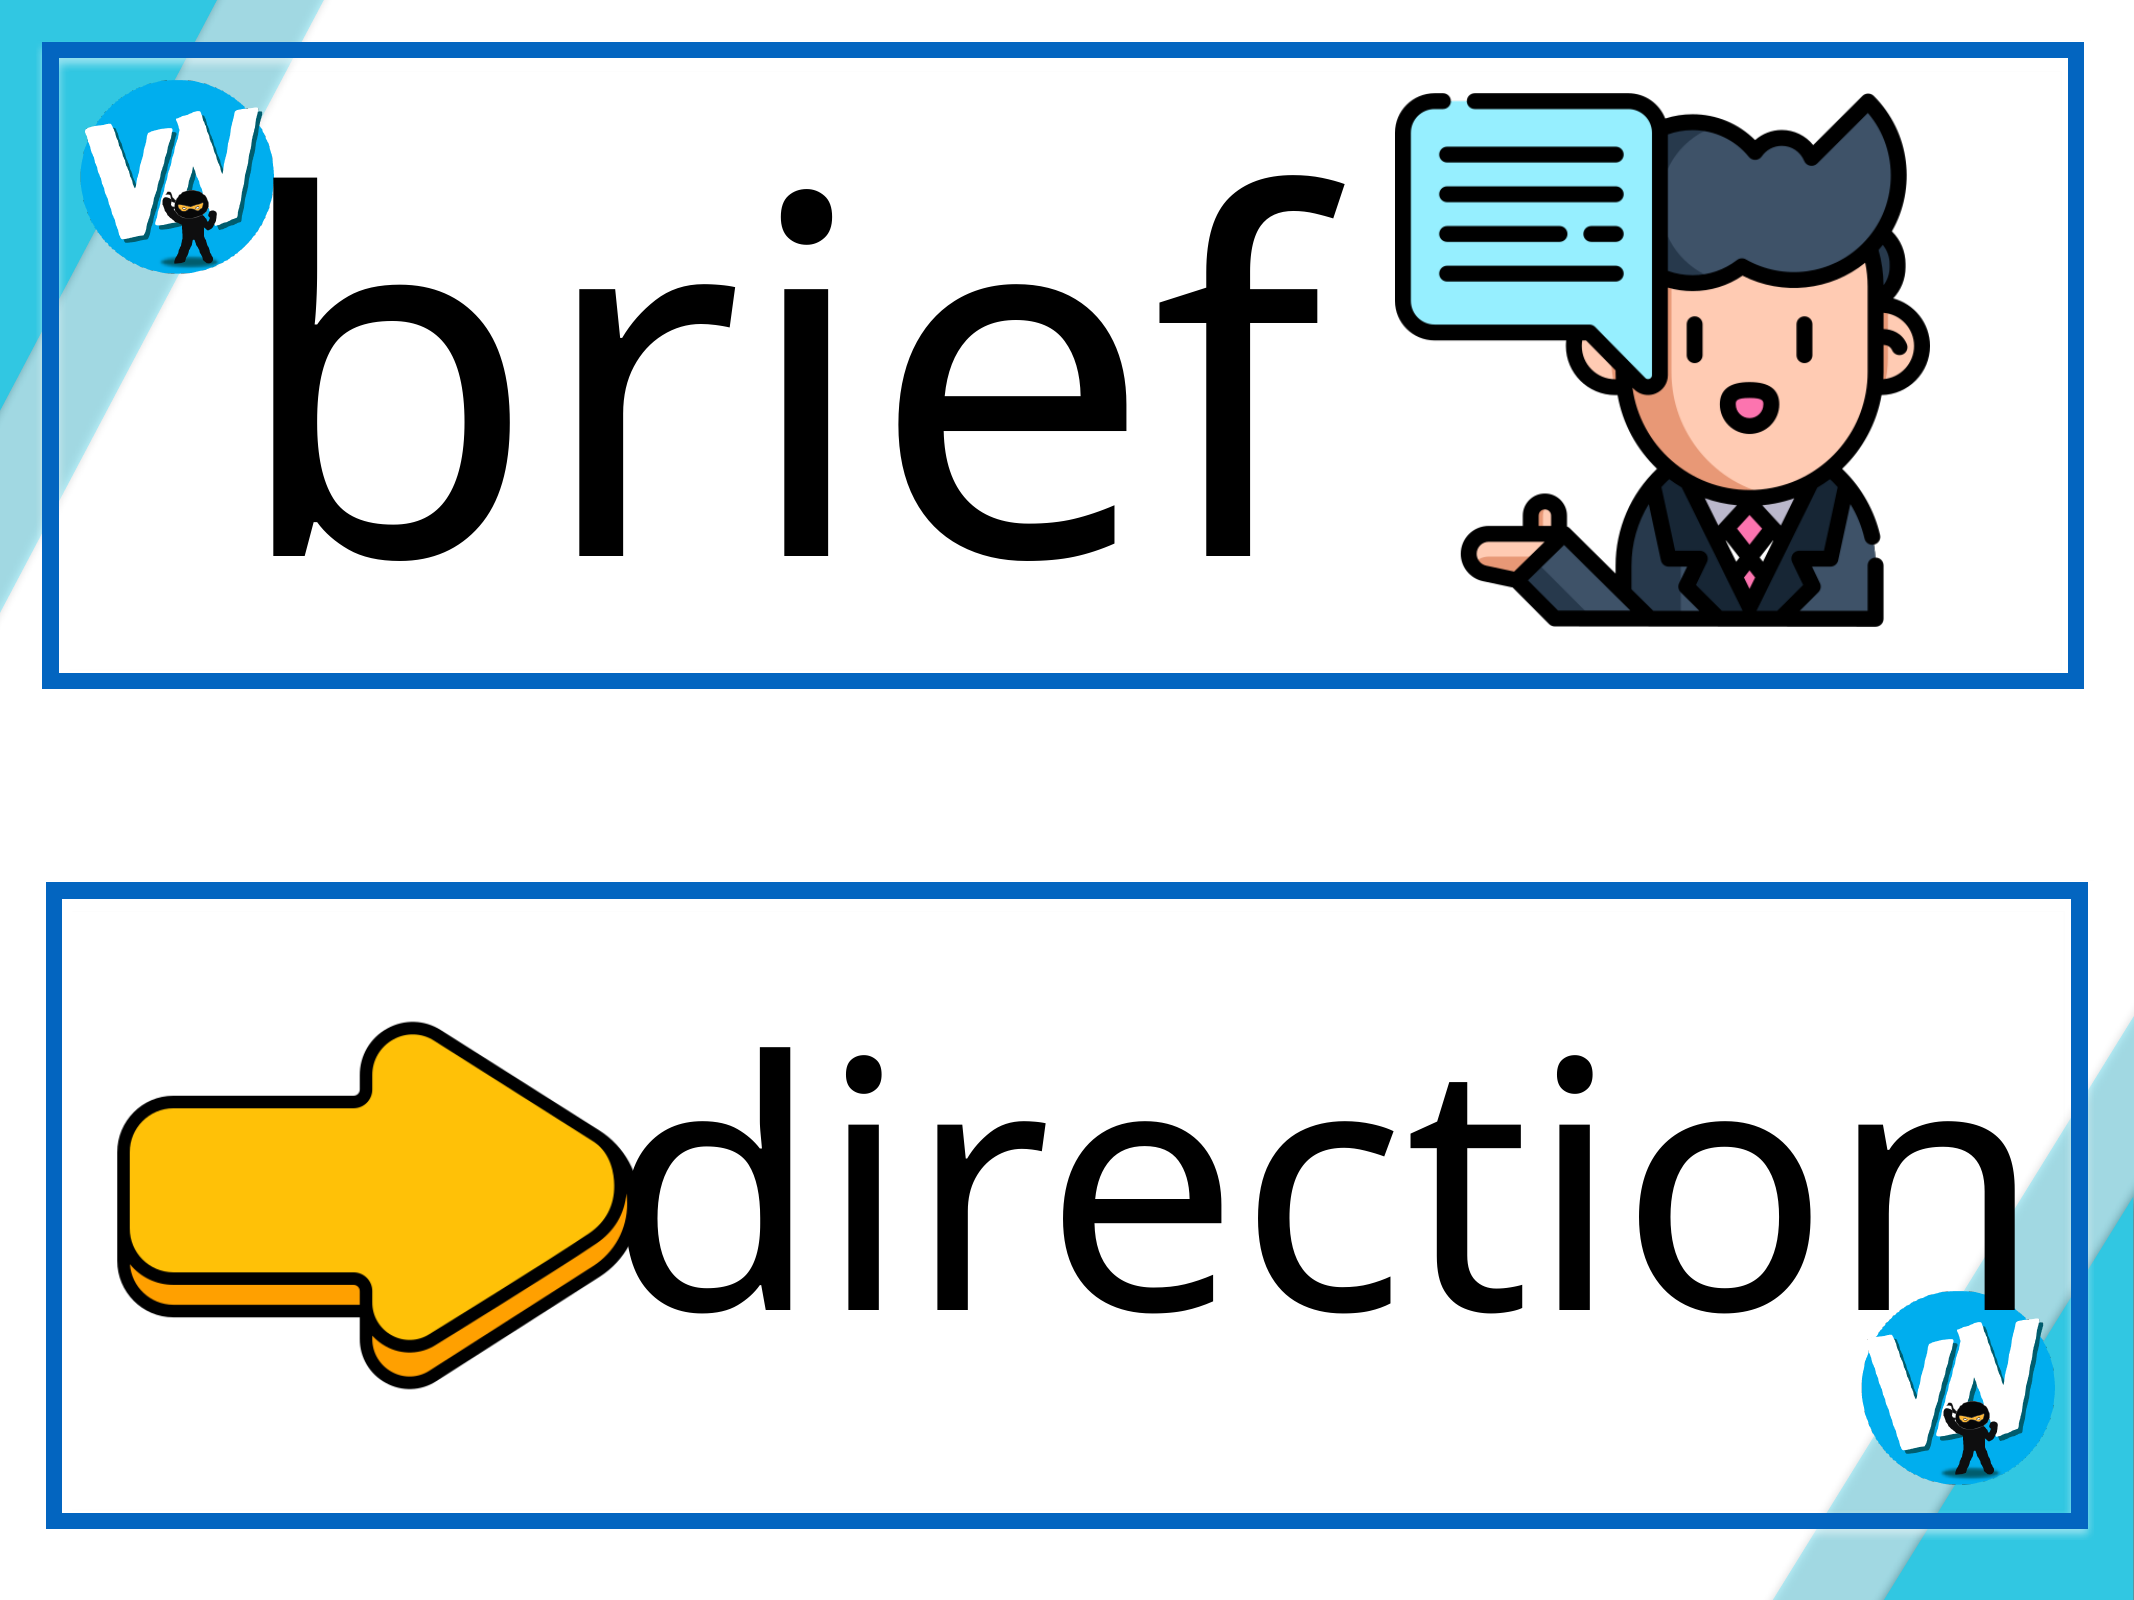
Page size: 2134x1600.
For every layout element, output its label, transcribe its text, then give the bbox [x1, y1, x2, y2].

picture [57, 77, 299, 278]
text_box [92, 50, 2076, 681]
text_box brief [222, 50, 1332, 665]
picture [111, 938, 646, 1473]
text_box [1963, 235, 2134, 1600]
picture [1395, 93, 1930, 628]
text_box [0, 0, 81, 1544]
text_box [92, 890, 1956, 1522]
text_box direction [654, 956, 1956, 1389]
picture [1837, 1288, 2080, 1488]
